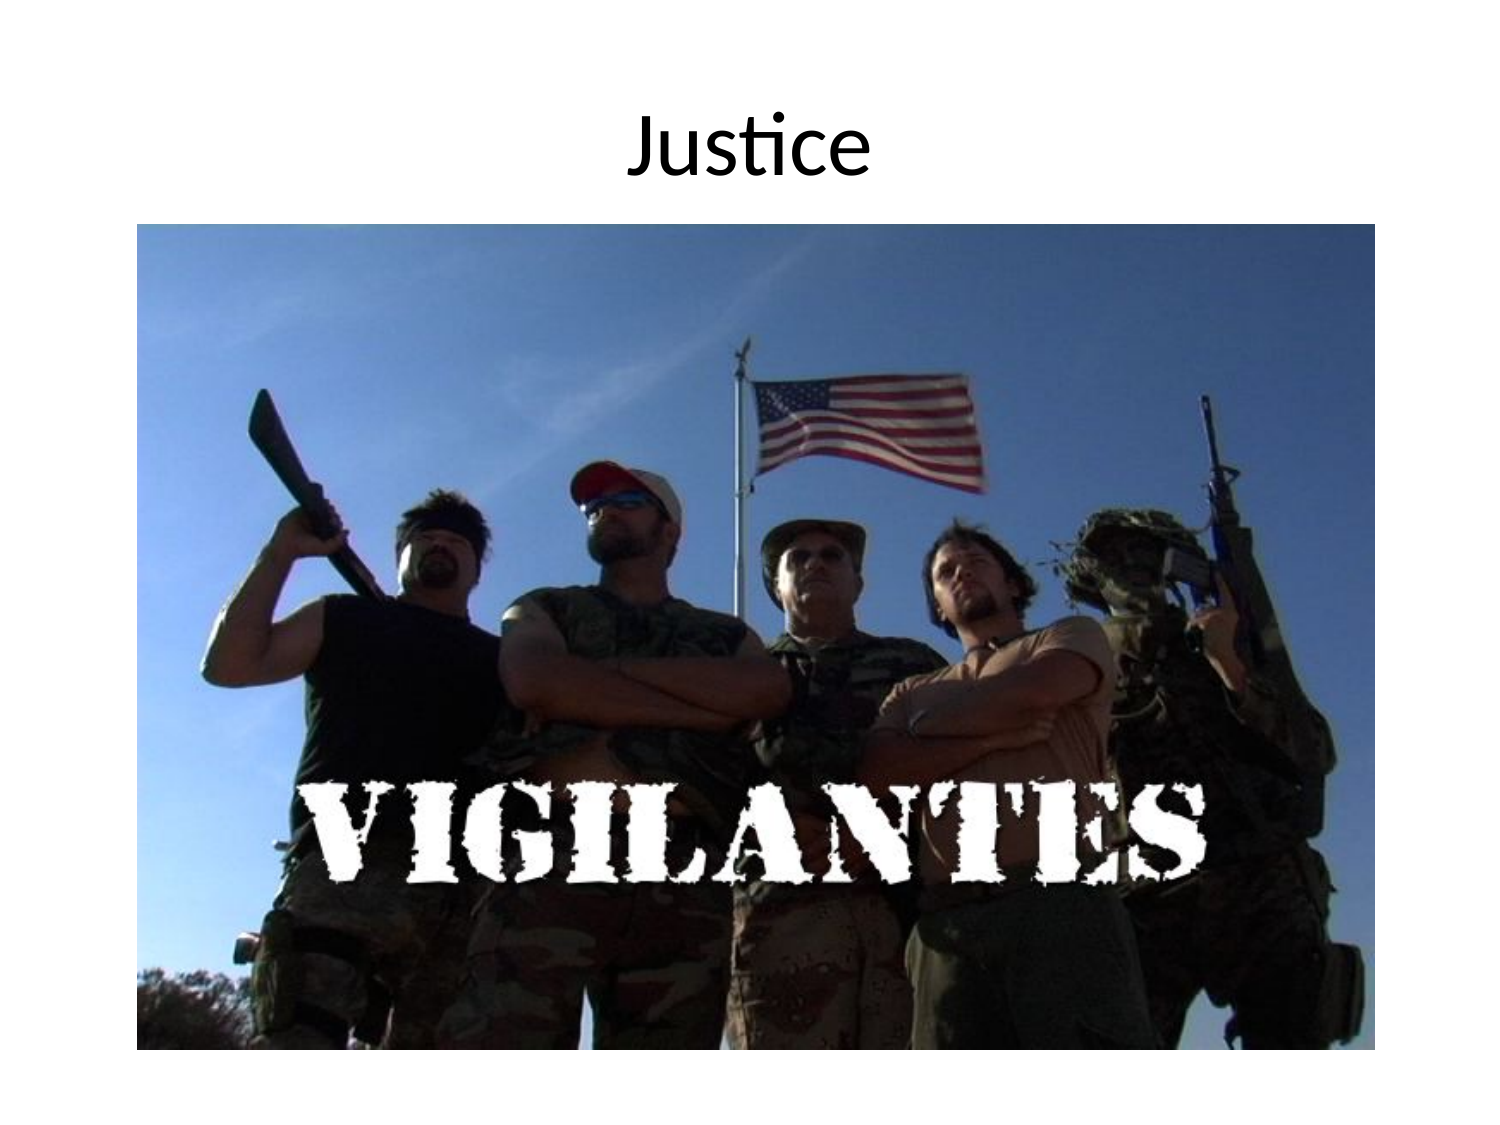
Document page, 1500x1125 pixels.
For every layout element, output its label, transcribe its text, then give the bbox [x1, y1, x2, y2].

title Justice [75, 45, 1425, 233]
picture [137, 224, 1376, 1050]
